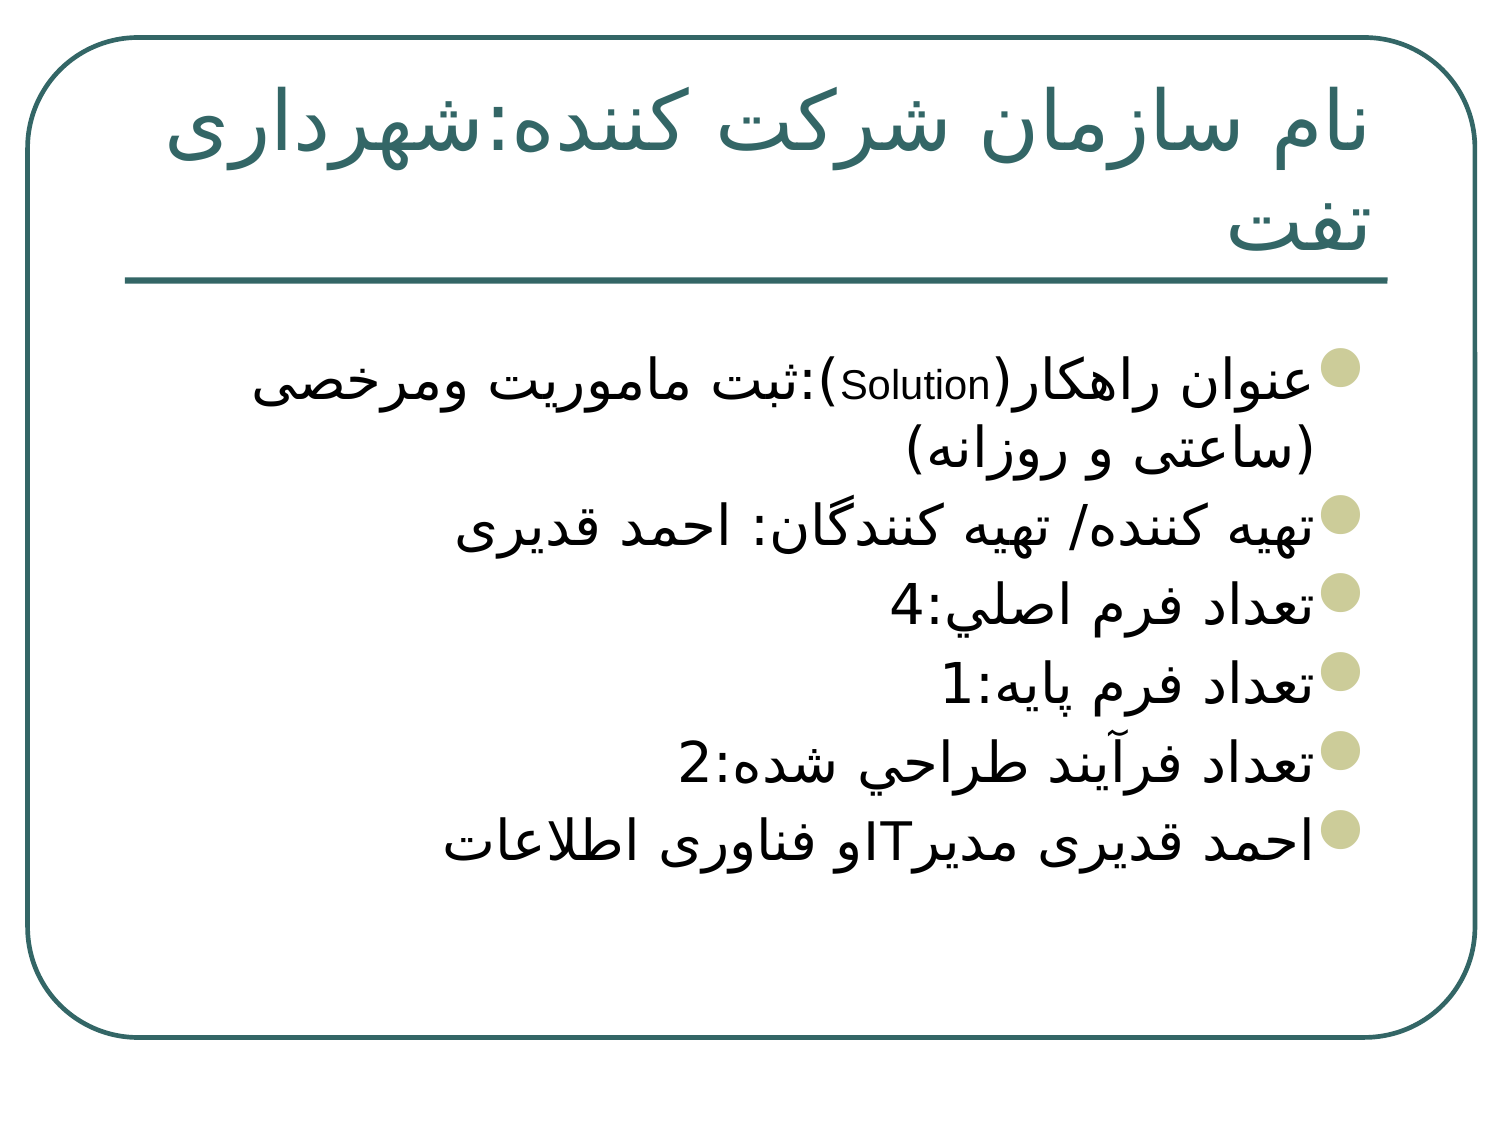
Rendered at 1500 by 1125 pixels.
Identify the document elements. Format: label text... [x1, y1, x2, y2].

list عنوان راهكار(Solution):ثبت ماموریت ومرخصی (ساعتی و روزانه) تهيه كننده/ تهيه كنندگان: احمد قدیری تعداد فرم اصلي:4 تعداد فرم پايه:1 تعداد فرآيند طراحي شده:2 احمد قدیری مدیرITو فناوری اطلاعات [132, 335, 1408, 991]
title نام سازمان شركت كننده:شهرداری تفت [125, 87, 1388, 275]
